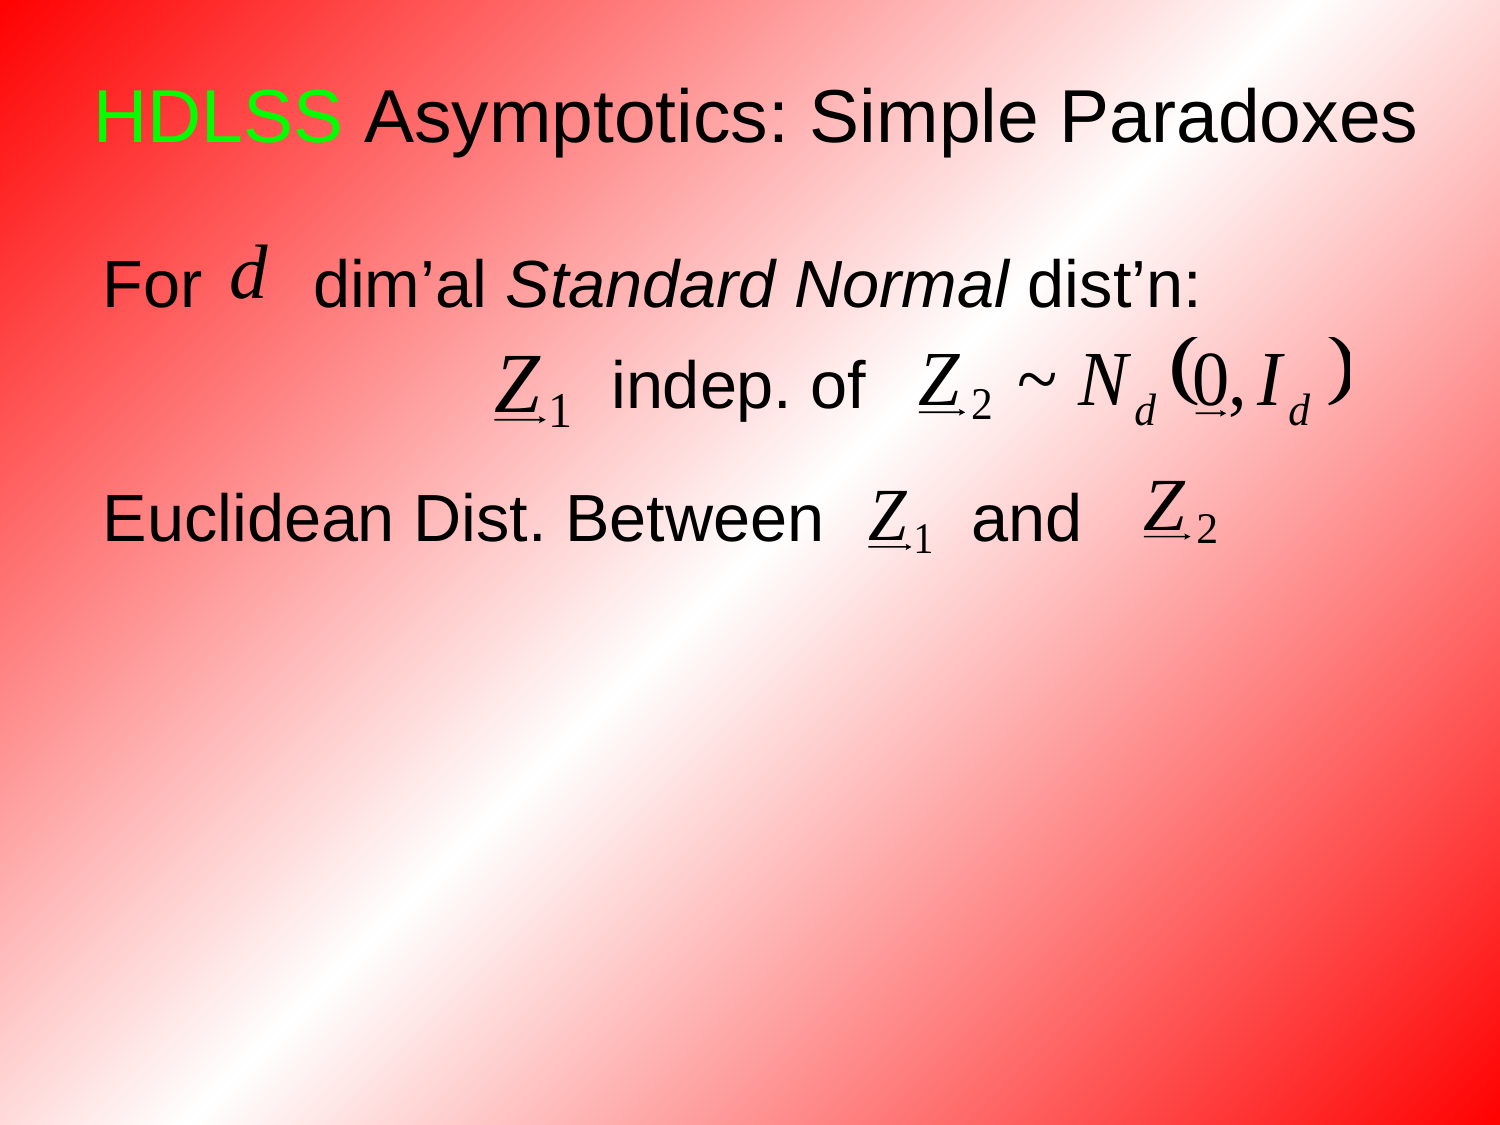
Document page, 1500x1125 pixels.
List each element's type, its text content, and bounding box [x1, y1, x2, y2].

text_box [912, 337, 1351, 436]
list For dim’al Standard Normal dist’n: indep. of Euclidean Dist. Between and [87, 224, 1409, 1063]
title HDLSS Asymptotics: Simple Paradoxes [62, 37, 1450, 188]
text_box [487, 337, 578, 438]
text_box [1137, 464, 1226, 553]
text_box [862, 474, 938, 563]
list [224, 237, 284, 309]
